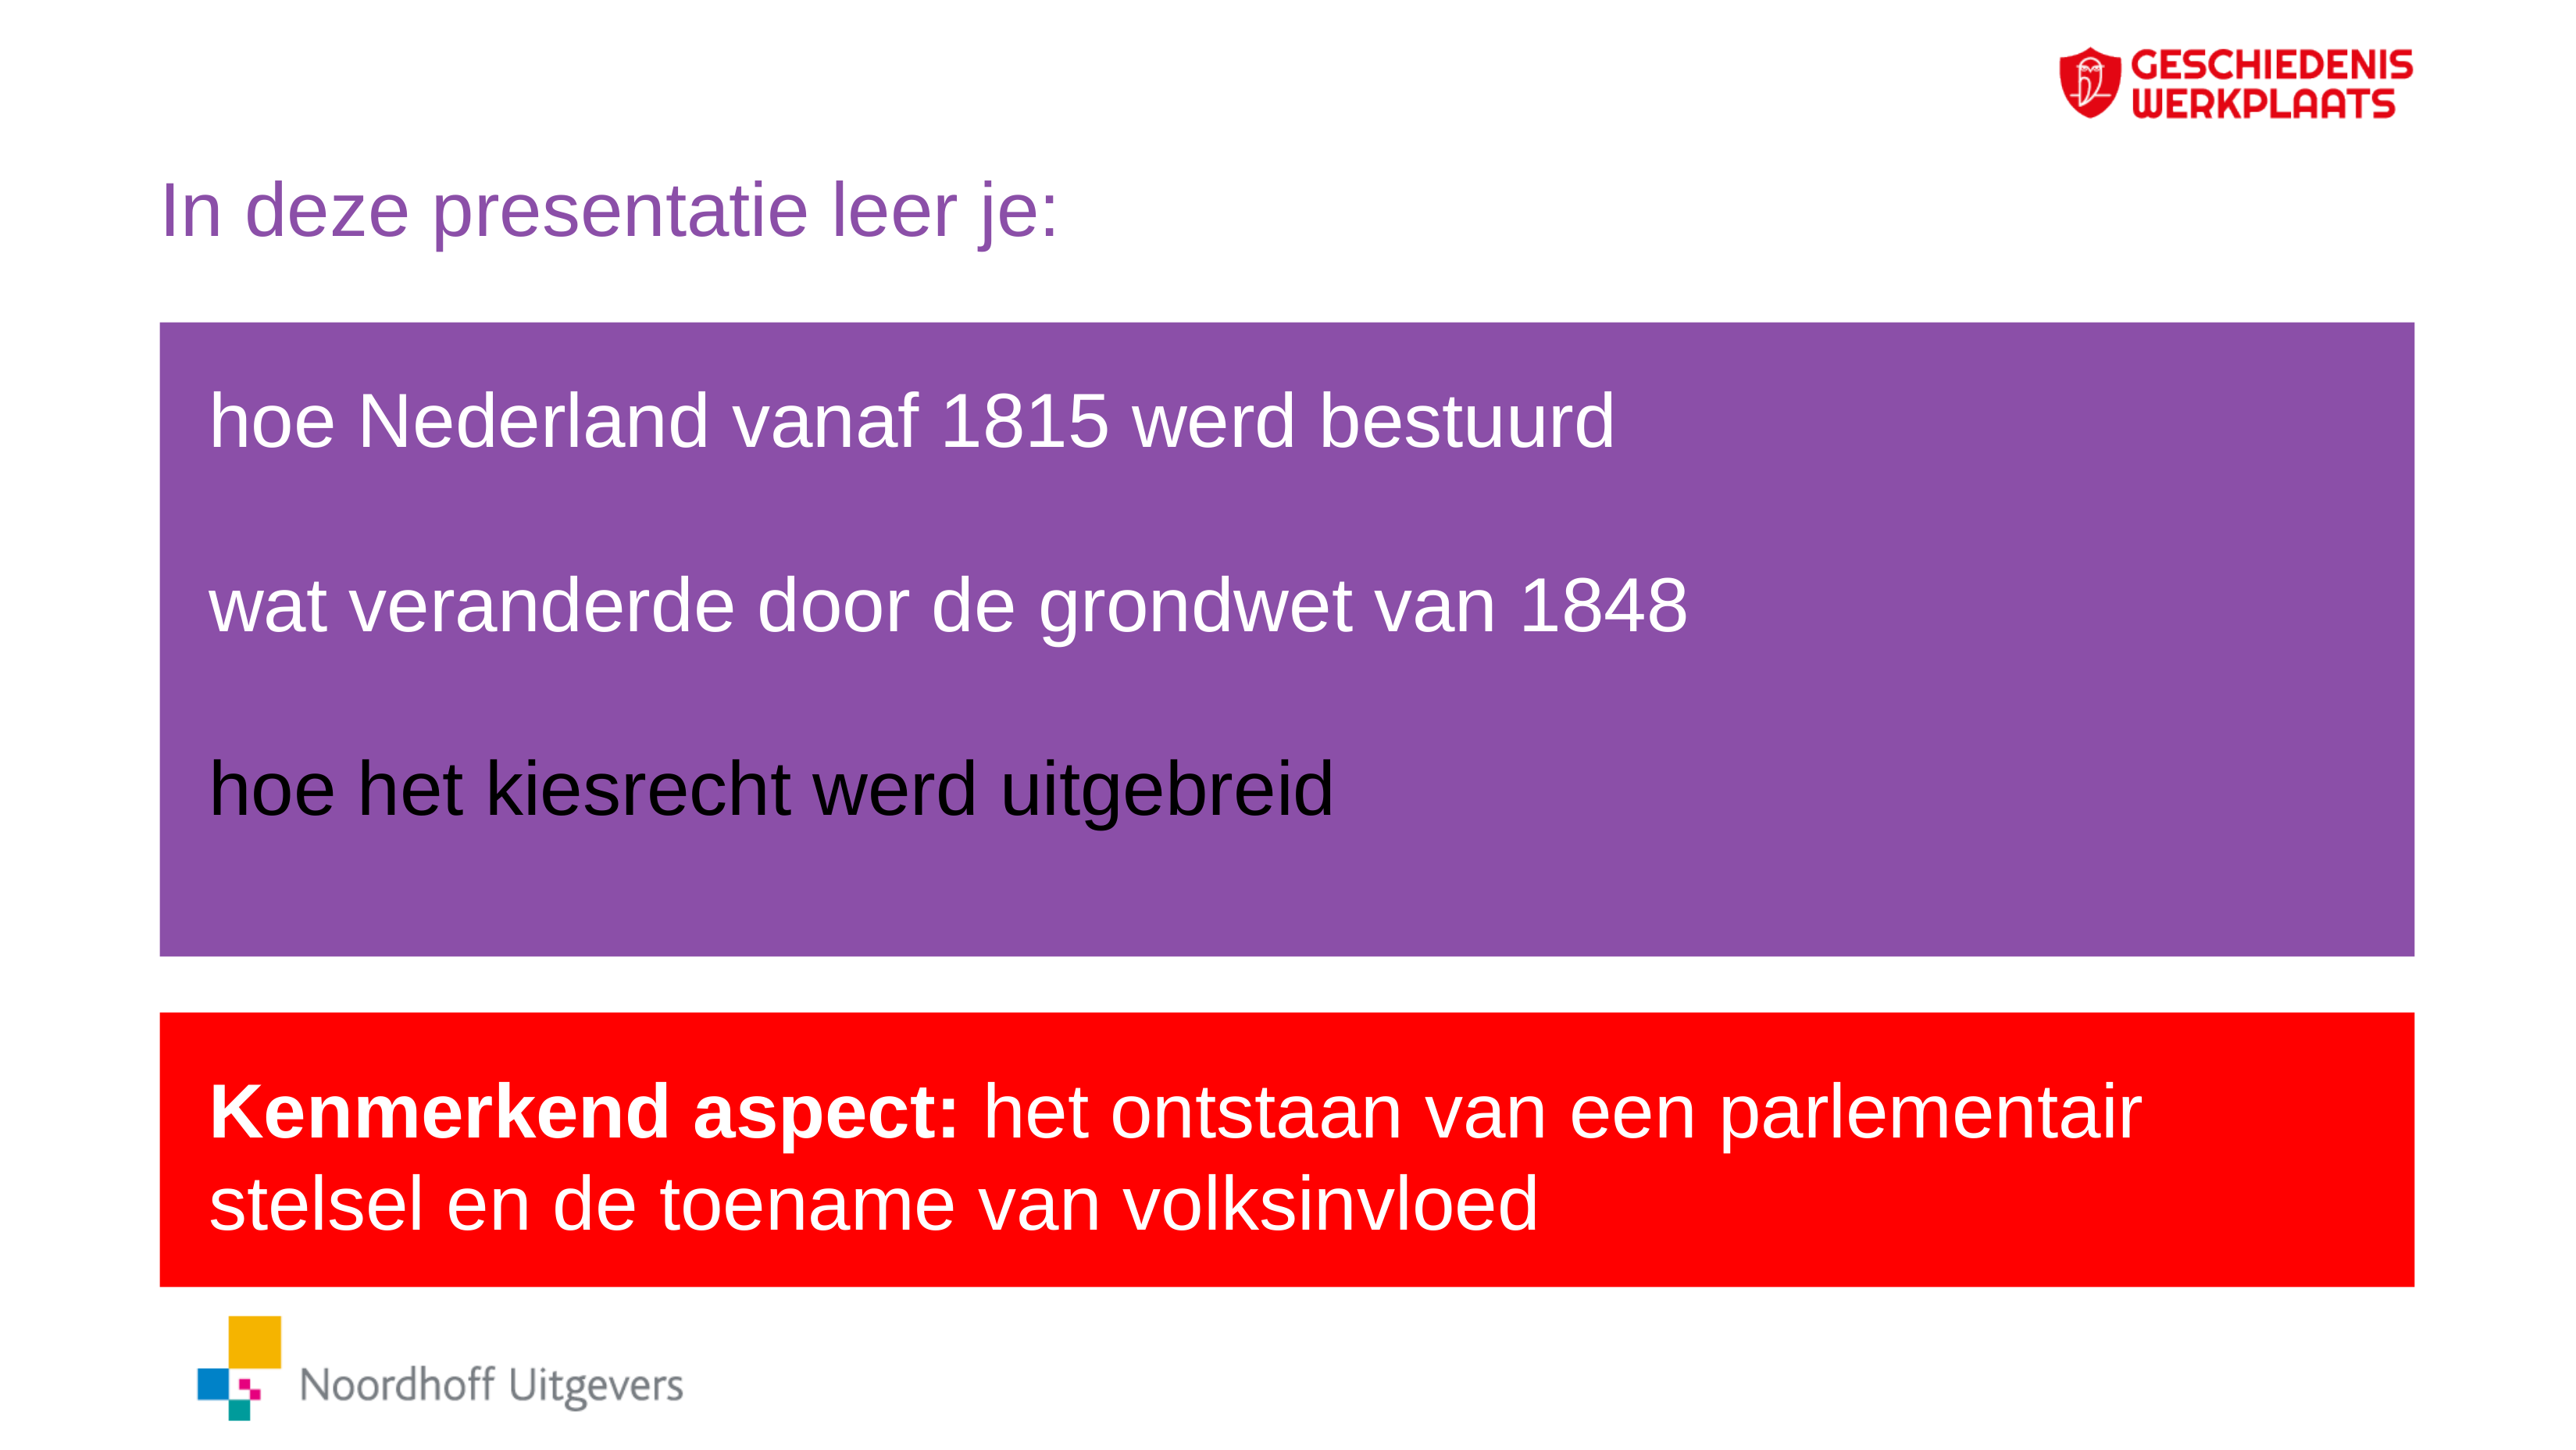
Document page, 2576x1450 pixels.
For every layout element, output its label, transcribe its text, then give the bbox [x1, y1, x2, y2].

picture [159, 1288, 802, 1449]
title In deze presentatie leer je: [159, 159, 2416, 266]
picture [1610, 0, 2576, 161]
list hoe Nederland vanaf 1815 werd bestuurd wat veranderde door de grondwet van 1848 hoe het kiesrecht werd uitgebreid [159, 322, 2415, 957]
list Kenmerkend aspect: het ontstaan van een parlementair stelsel en de toename van volksinvloed [159, 1012, 2415, 1288]
